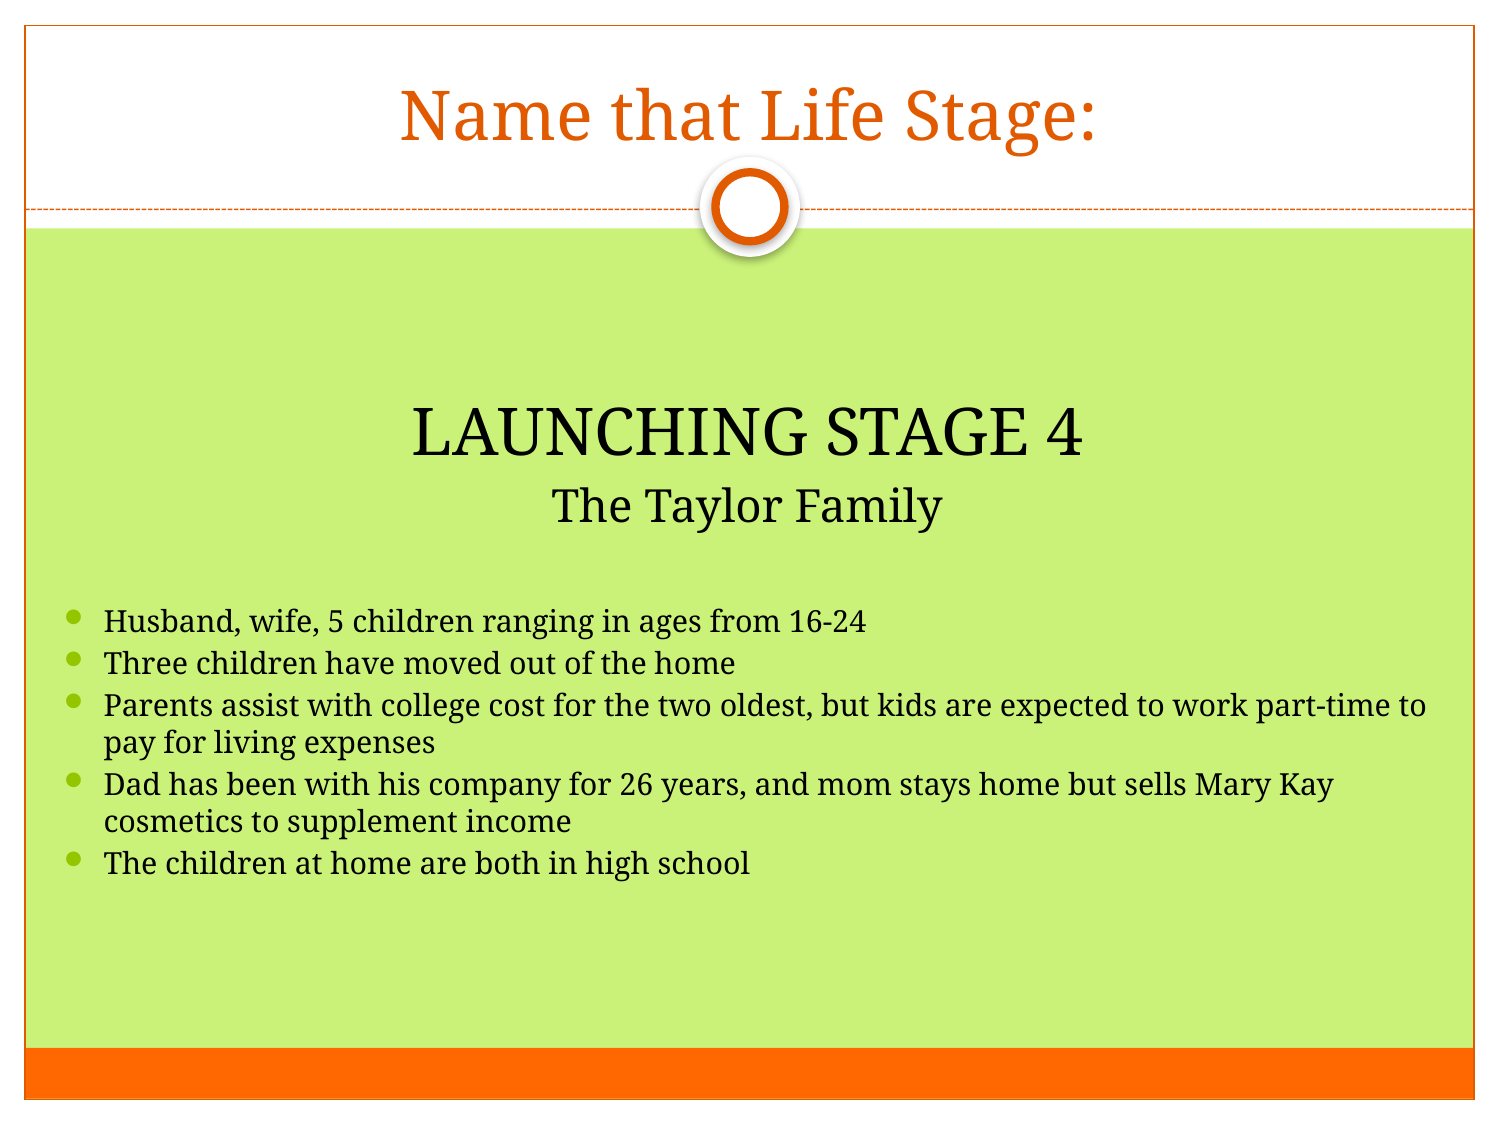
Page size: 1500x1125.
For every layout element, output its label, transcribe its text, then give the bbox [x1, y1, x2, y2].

list LAUNCHING STAGE 4 The Taylor Family Husband, wife, 5 children ranging in ages from 16-24 Three children have moved out of the home Parents assist with college cost for the two oldest, but kids are expected to work part-time to pay for living expenses Dad has been with his company for 26 years, and mom stays home but sells Mary Kay cosmetics to supplement income The children at home are both in high school [49, 250, 1445, 1001]
title Name that Life Stage: [49, 37, 1450, 162]
